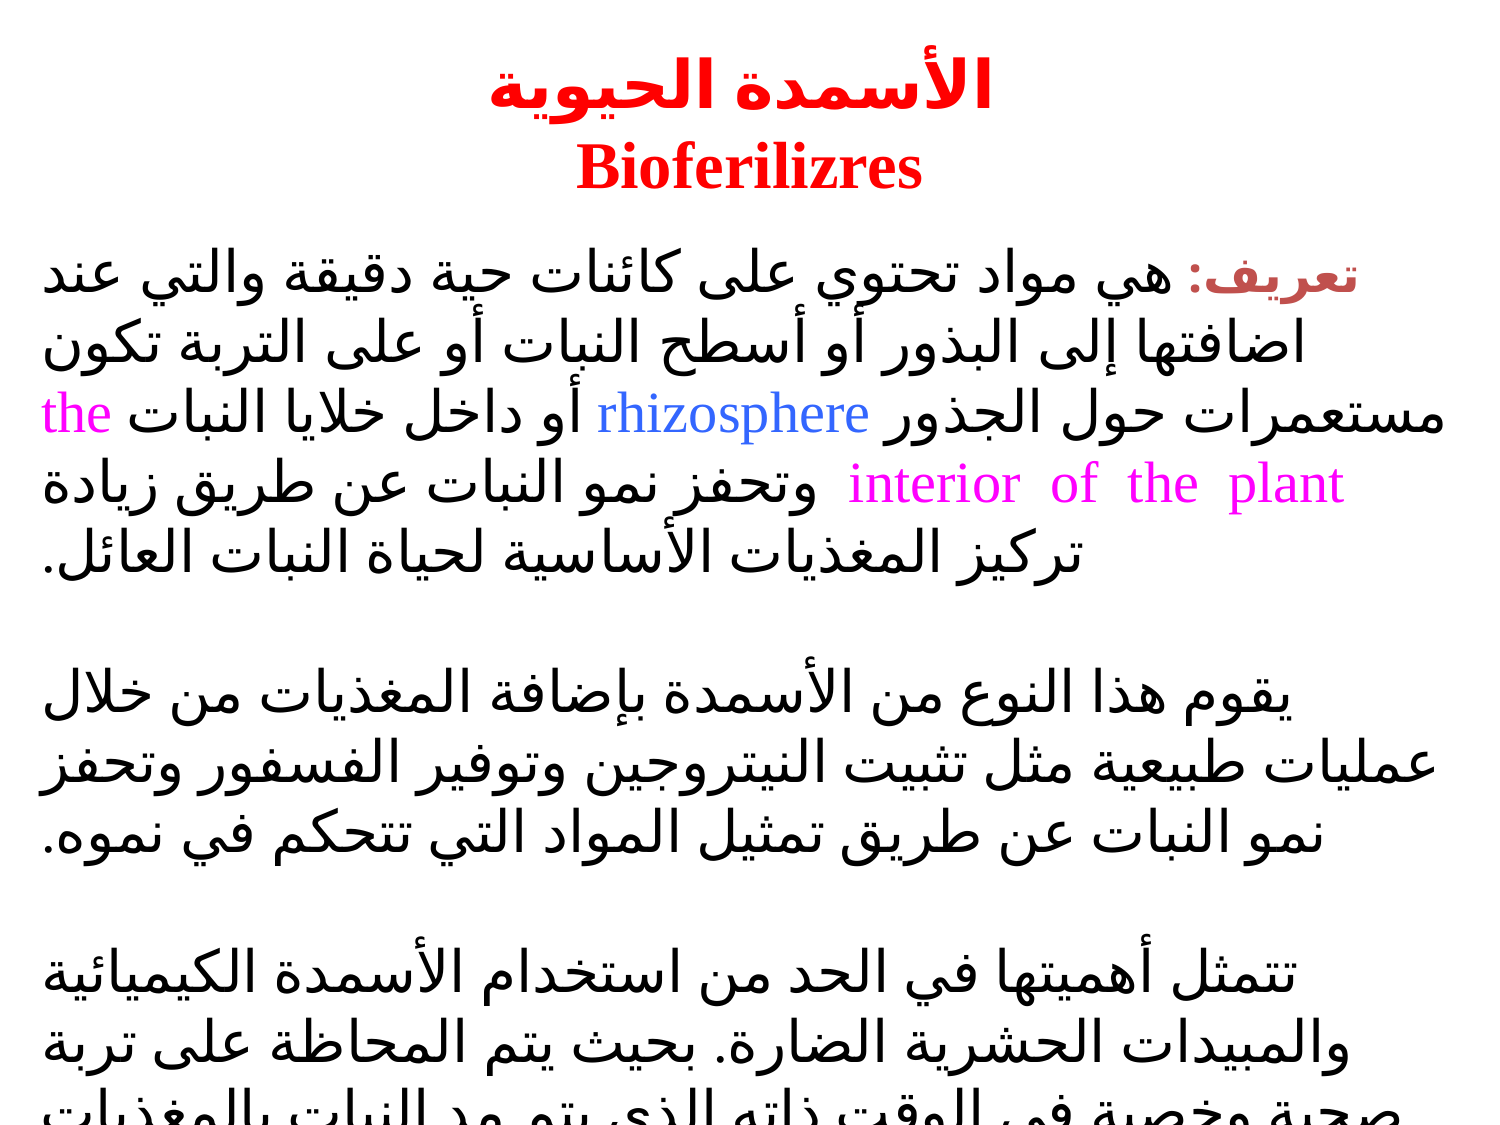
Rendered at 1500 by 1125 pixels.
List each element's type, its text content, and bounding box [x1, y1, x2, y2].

title الأسمدة الحيوية Bioferilizres [476, 41, 1024, 204]
list تعريف: هي مواد تحتوي على كائنات حية دقيقة والتي عند اضافتها إلى البذور أو أسطح النبات أو على التربة تكون مستعمرات حول الجذور rhizosphere أو داخل خلايا النبات the interior of the plant وتحفز نمو النبات عن طريق زيادة تركيز المغذيات الأساسية لحياة النبات العائل. يقوم هذا النوع من الأسمدة بإضافة المغذيات من خلال عمليات طبيعية مثل تثبيت النيتروجين وتوفير الفسفور وتحفز نمو النبات عن طريق تمثيل المواد التي تتحكم في نموه. تتمثل أهميتها في الحد من استخدام الأسمدة الكيميائية والمبيدات الحشرية الضارة. بحيث يتم المحاظة على تربة صحية وخصبة في الوقت ذاته الذي يتم مد النبات بالمغذيات الهامة. [41, 234, 1459, 1083]
